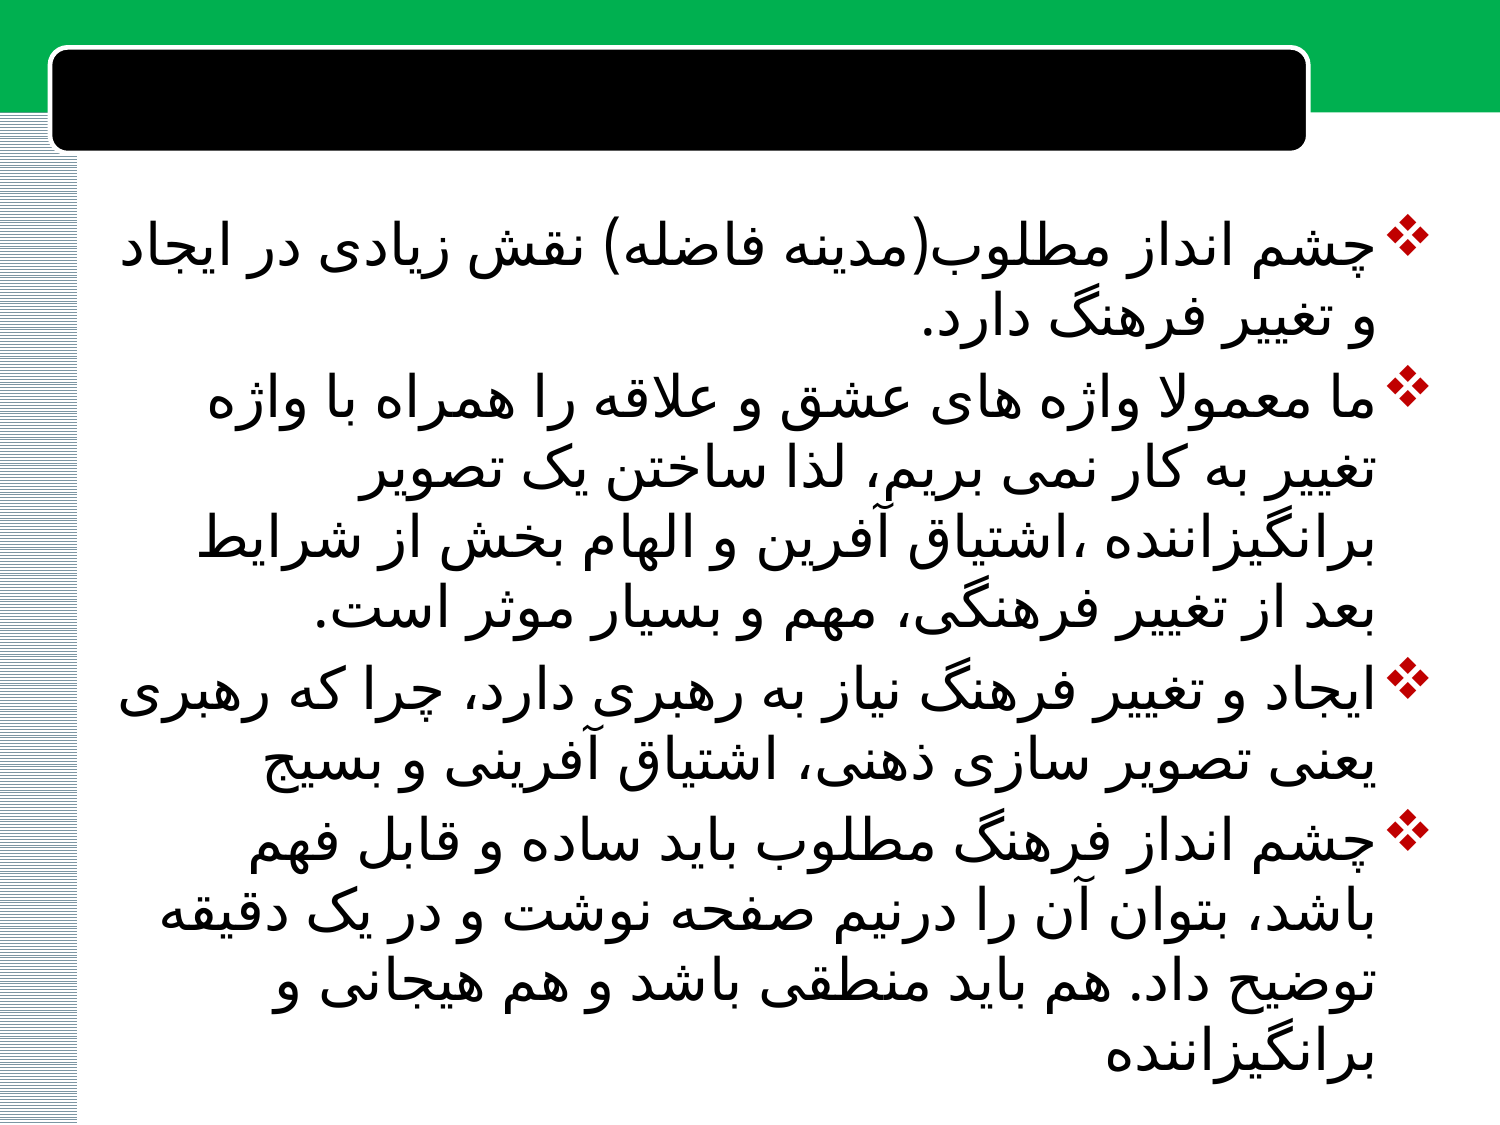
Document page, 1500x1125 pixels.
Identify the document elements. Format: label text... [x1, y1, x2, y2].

list چشم انداز مطلوب(مدینه فاضله) نقش زیادی در ایجاد و تغییر فرهنگ دارد. ما معمولا واژه های عشق و علاقه را همراه با واژه تغییر به کار نمی بریم، لذا ساختن یک تصویر برانگیزاننده ،اشتیاق آفرین و الهام بخش از شرایط بعد از تغییر فرهنگی، مهم و بسیار موثر است. ایجاد و تغییر فرهنگ نیاز به رهبری دارد، چرا که رهبری یعنی تصویر سازی ذهنی، اشتیاق آفرینی و بسیج چشم انداز فرهنگ مطلوب باید ساده و قابل فهم باشد، بتوان آن را درنیم صفحه نوشت و در یک دقیقه توضیح داد. هم باید منطقی باشد و هم هیجانی و برانگیزاننده [99, 200, 1450, 1061]
